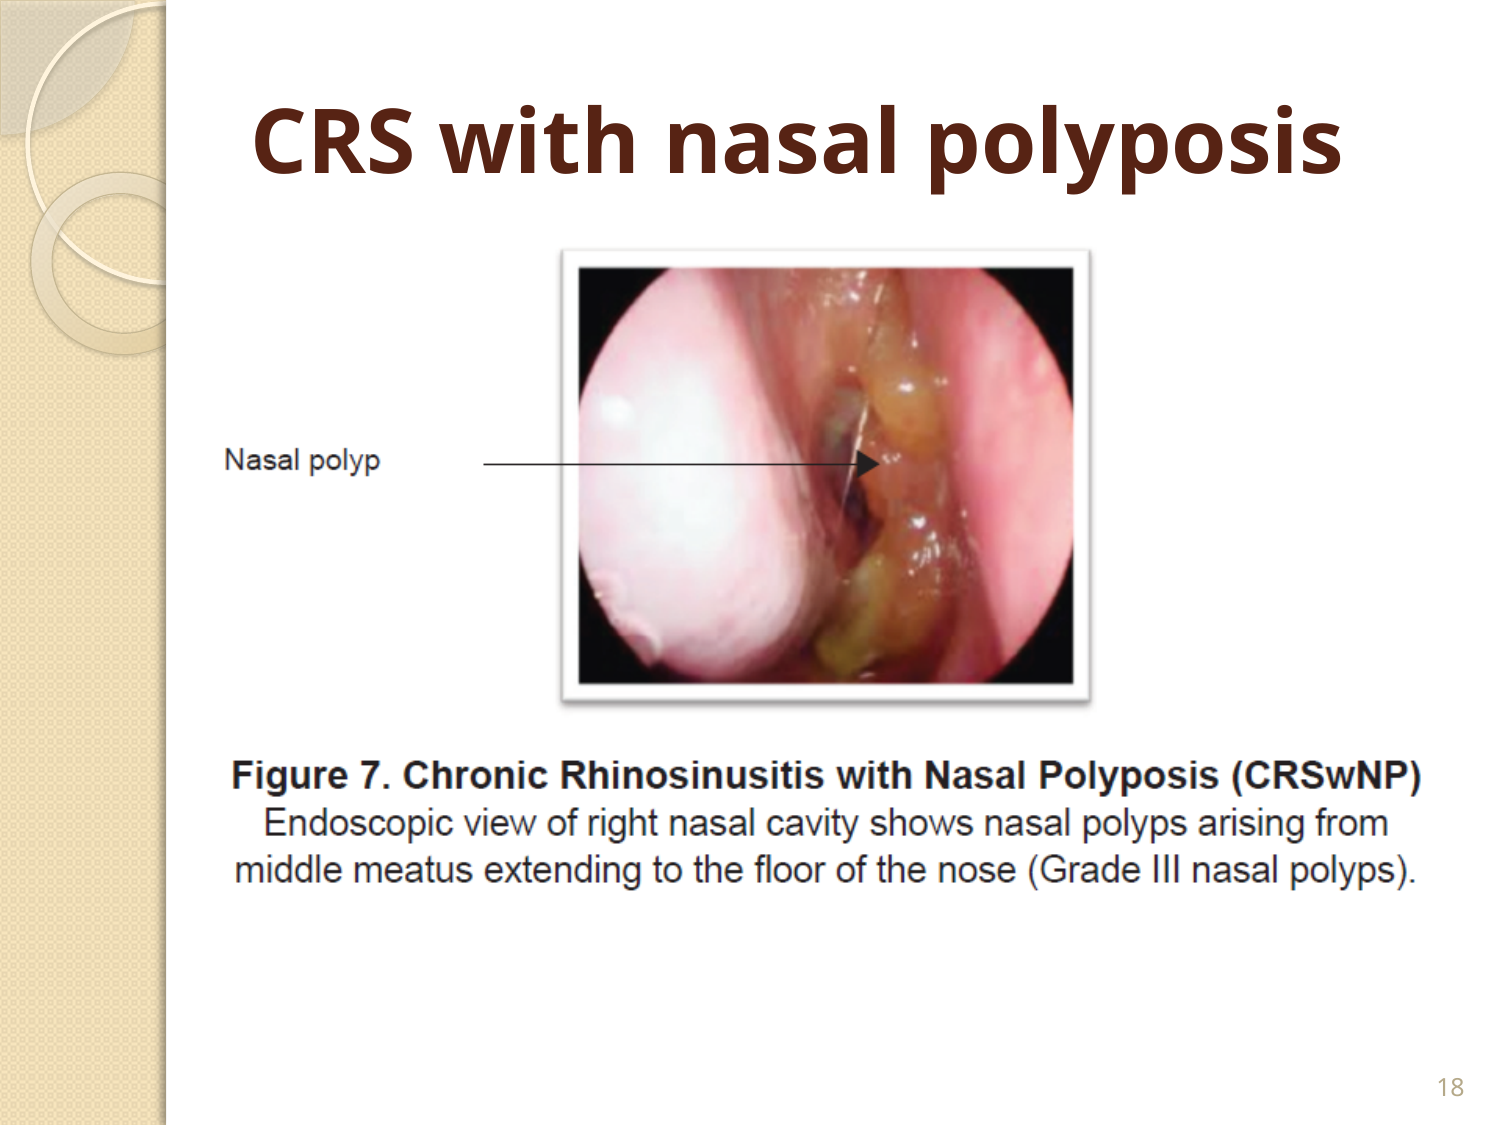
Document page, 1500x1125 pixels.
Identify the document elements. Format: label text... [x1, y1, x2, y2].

picture [210, 241, 1438, 901]
slide_number 18 [1413, 1034, 1488, 1113]
title CRS with nasal polyposis [235, 67, 1466, 208]
